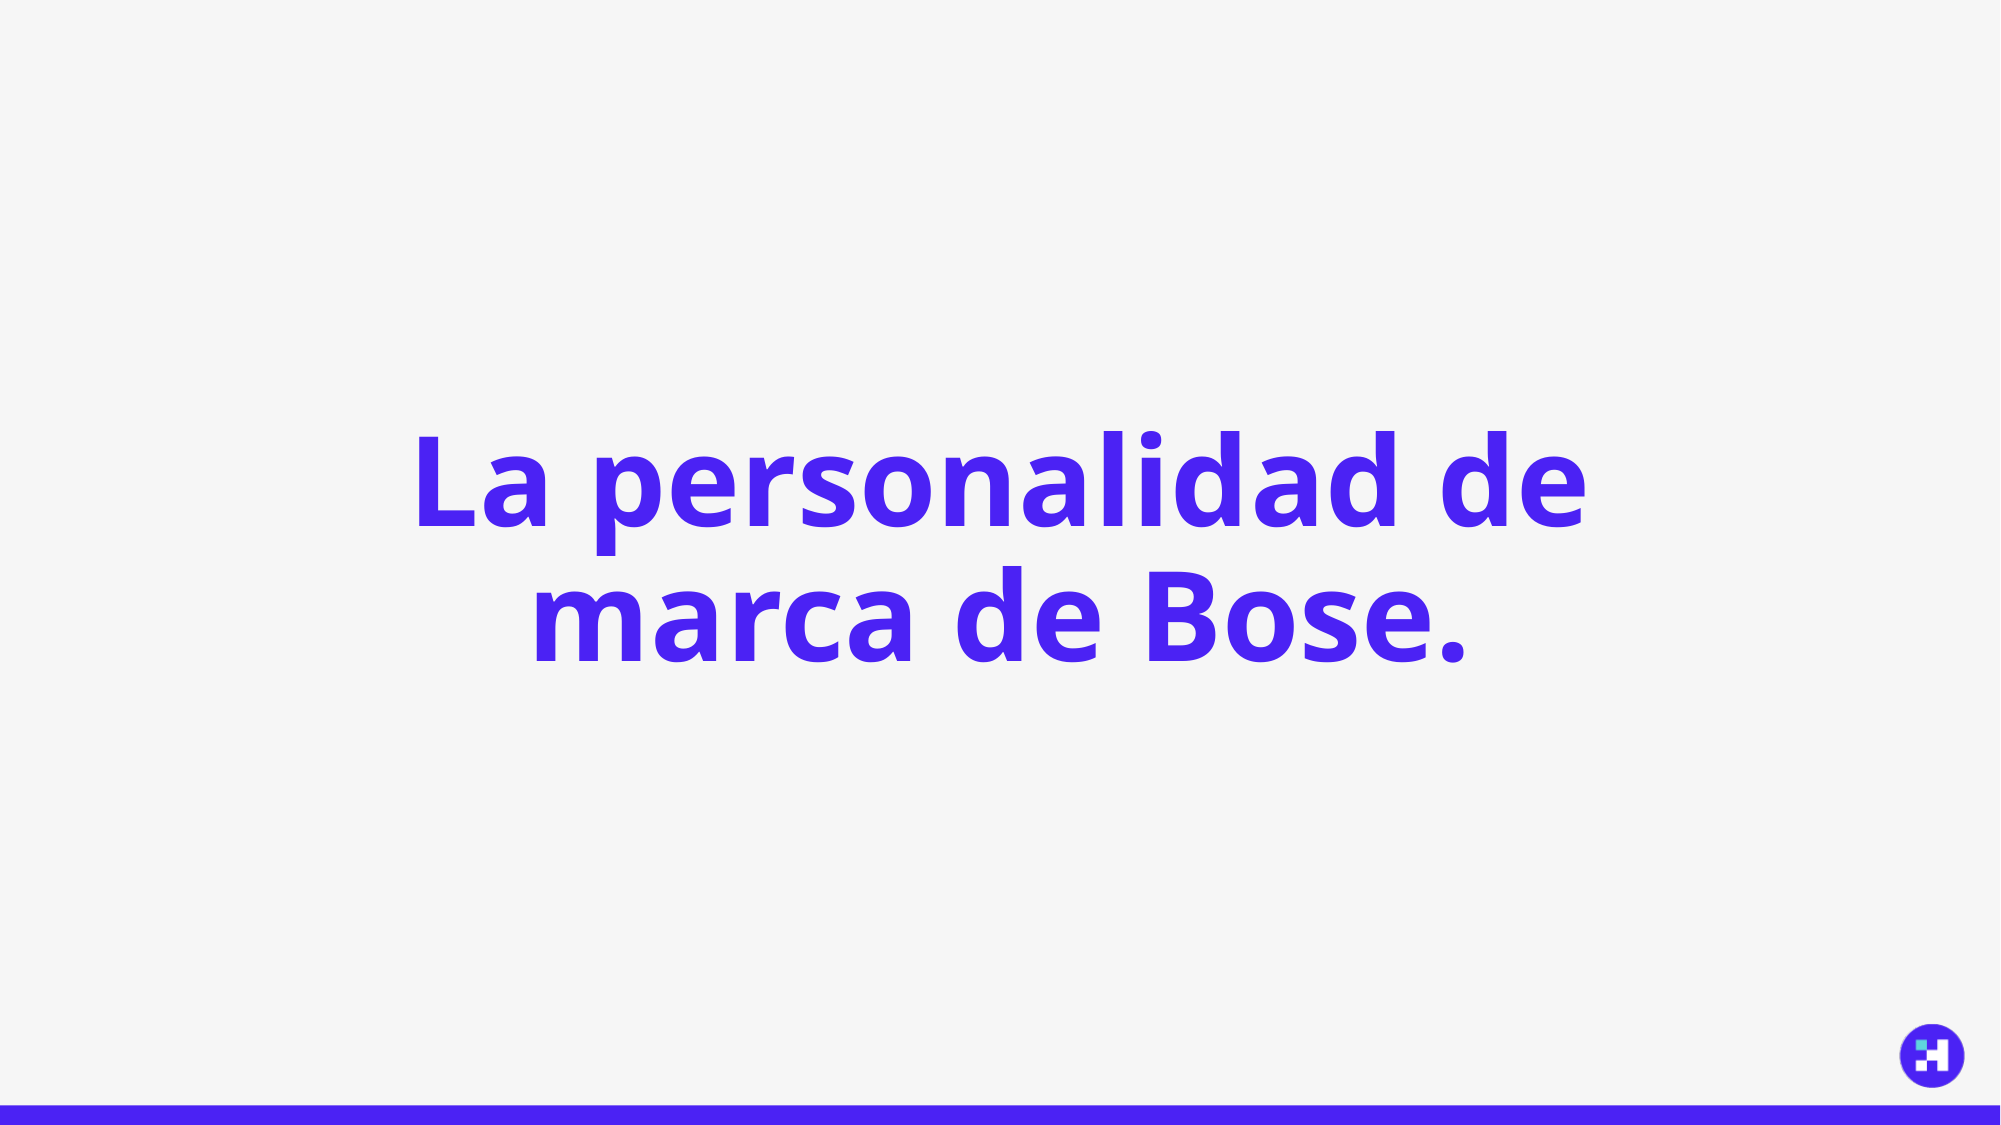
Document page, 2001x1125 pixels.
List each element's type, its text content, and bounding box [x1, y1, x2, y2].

picture [1887, 1015, 1974, 1095]
text_box La personalidad de marca de Bose. [379, 403, 1621, 722]
